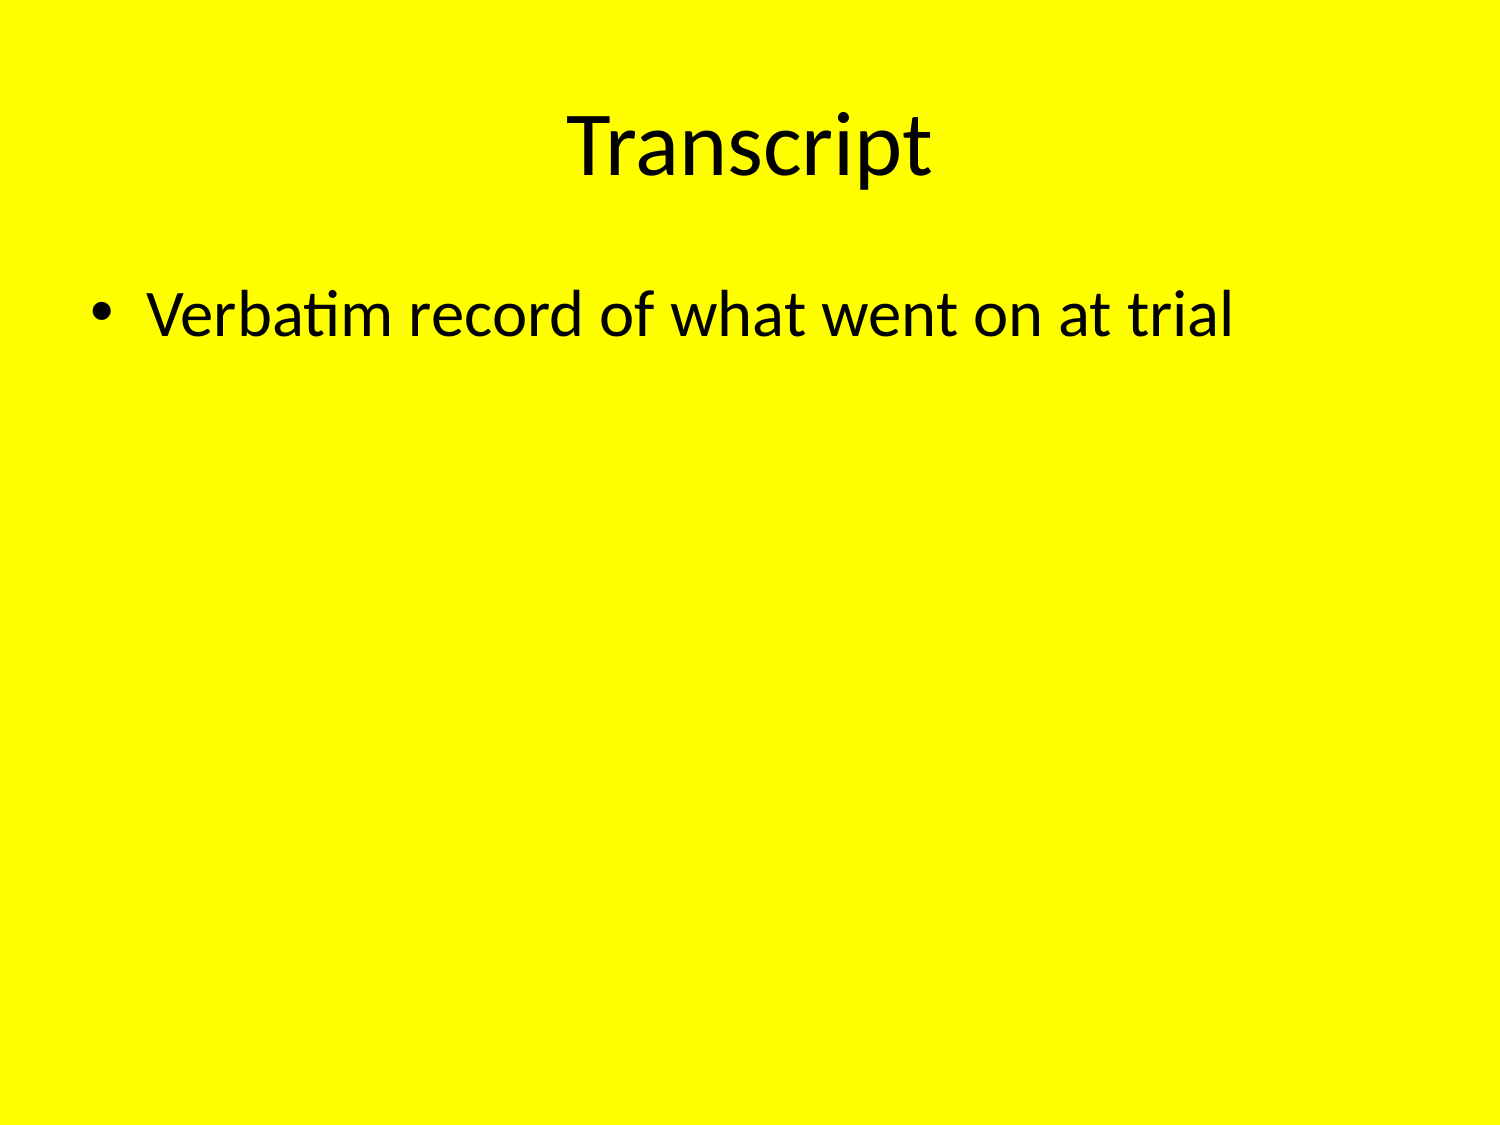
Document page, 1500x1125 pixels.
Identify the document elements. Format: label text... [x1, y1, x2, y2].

list Verbatim record of what went on at trial [75, 262, 1425, 1005]
title Transcript [75, 45, 1425, 233]
